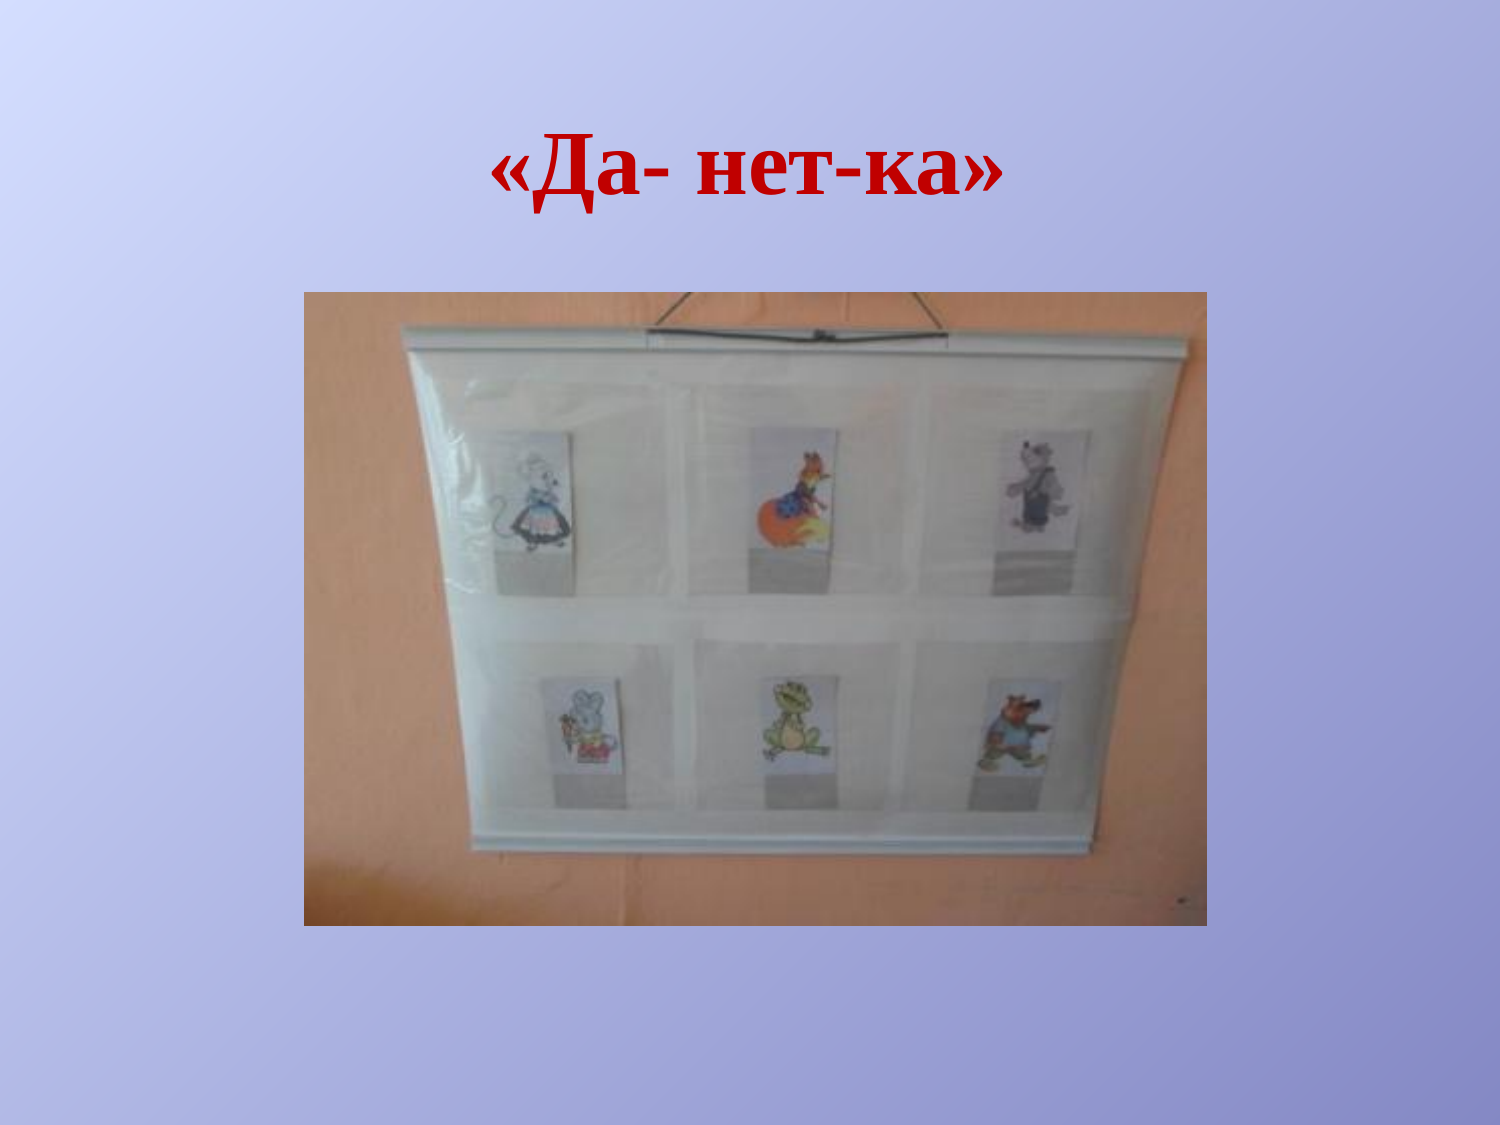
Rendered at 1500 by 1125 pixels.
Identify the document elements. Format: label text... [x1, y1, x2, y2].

title «Да- нет-ка» [112, 82, 1383, 235]
picture [304, 292, 1208, 926]
